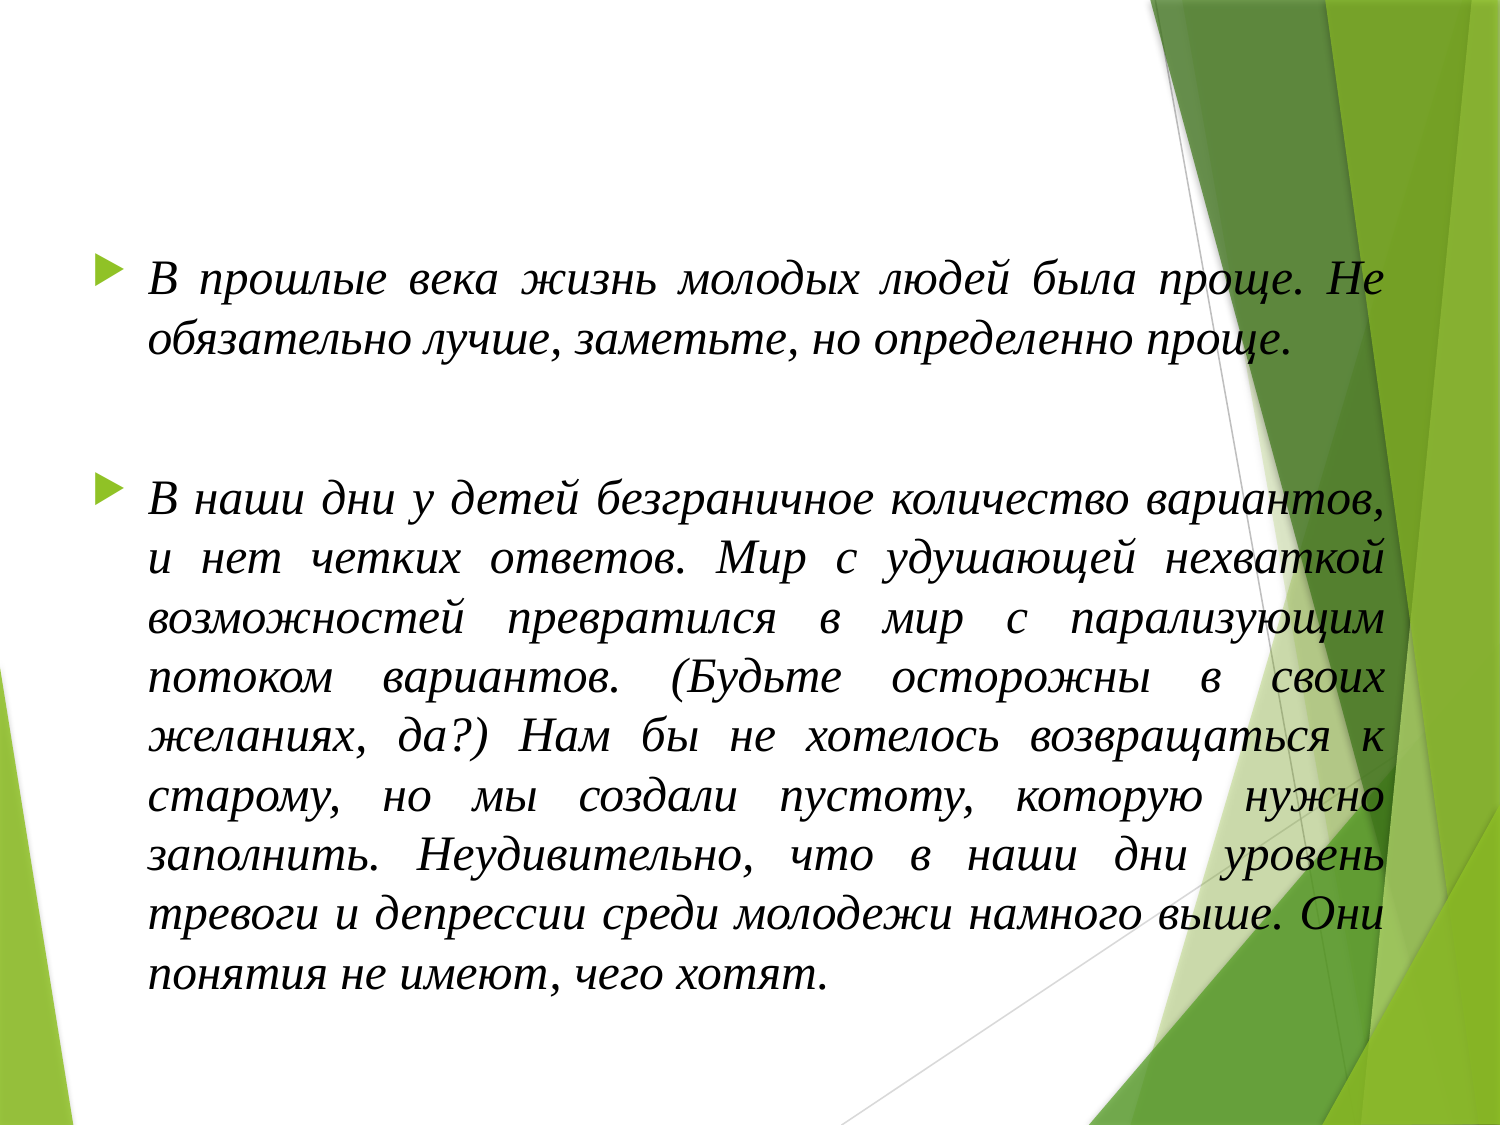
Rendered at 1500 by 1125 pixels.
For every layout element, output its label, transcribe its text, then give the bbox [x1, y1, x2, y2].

list В прошлые века жизнь молодых людей была проще. Не обязательно лучше, заметьте, но определенно проще. В наши дни у детей безграничное количество вариантов, и нет четких ответов. Мир с удушающей нехваткой возможностей превратился в мир с парализующим потоком вариантов. (Будьте осторожны в своих желаниях, да?) Нам бы не хотелось возвращаться к старому, но мы создали пустоту, которую нужно заполнить. Неудивительно, что в наши дни уровень тревоги и депрессии среди молодежи намного выше. Они понятия не имеют, чего хотят. [76, 78, 1400, 1012]
